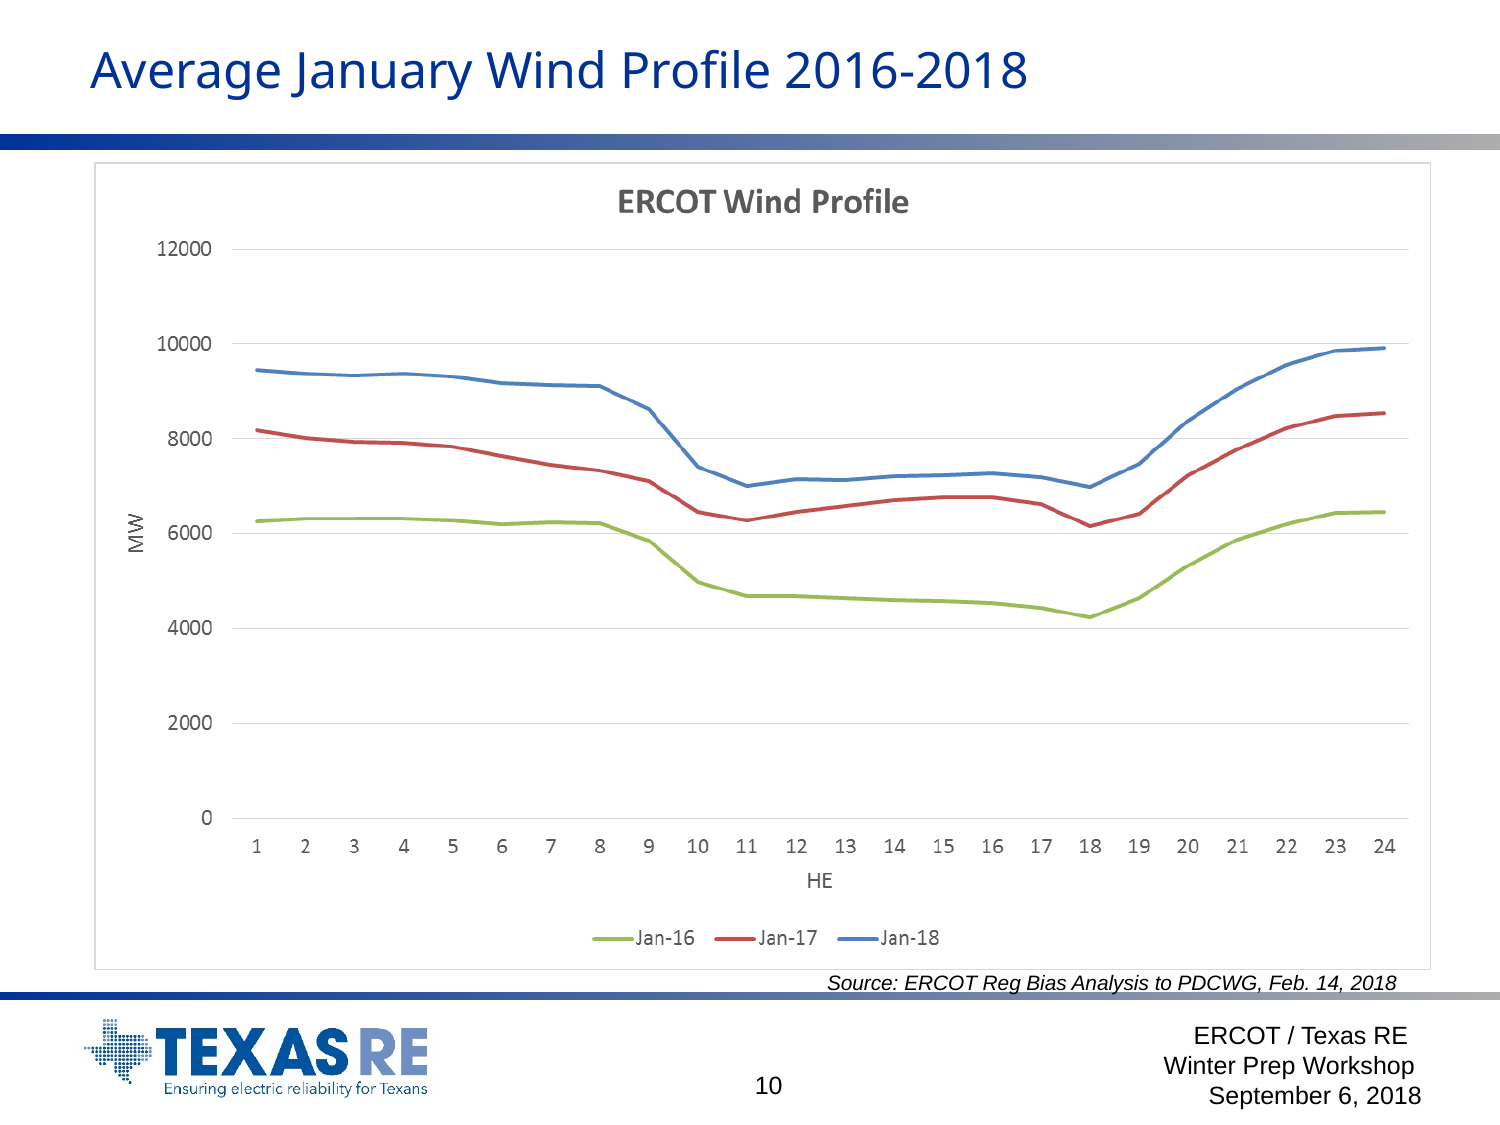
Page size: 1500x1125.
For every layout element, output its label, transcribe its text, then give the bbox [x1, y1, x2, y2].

title Average January Wind Profile 2016-2018 [75, 12, 1450, 125]
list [94, 162, 1431, 970]
picture [76, 1012, 434, 1103]
footer ERCOT / Texas RE Winter Prep Workshop September 6, 2018 [1024, 1012, 1438, 1125]
text_box Source: ERCOT Reg Bias Analysis to PDCWG, Feb. 14, 2018 [812, 962, 1500, 1003]
